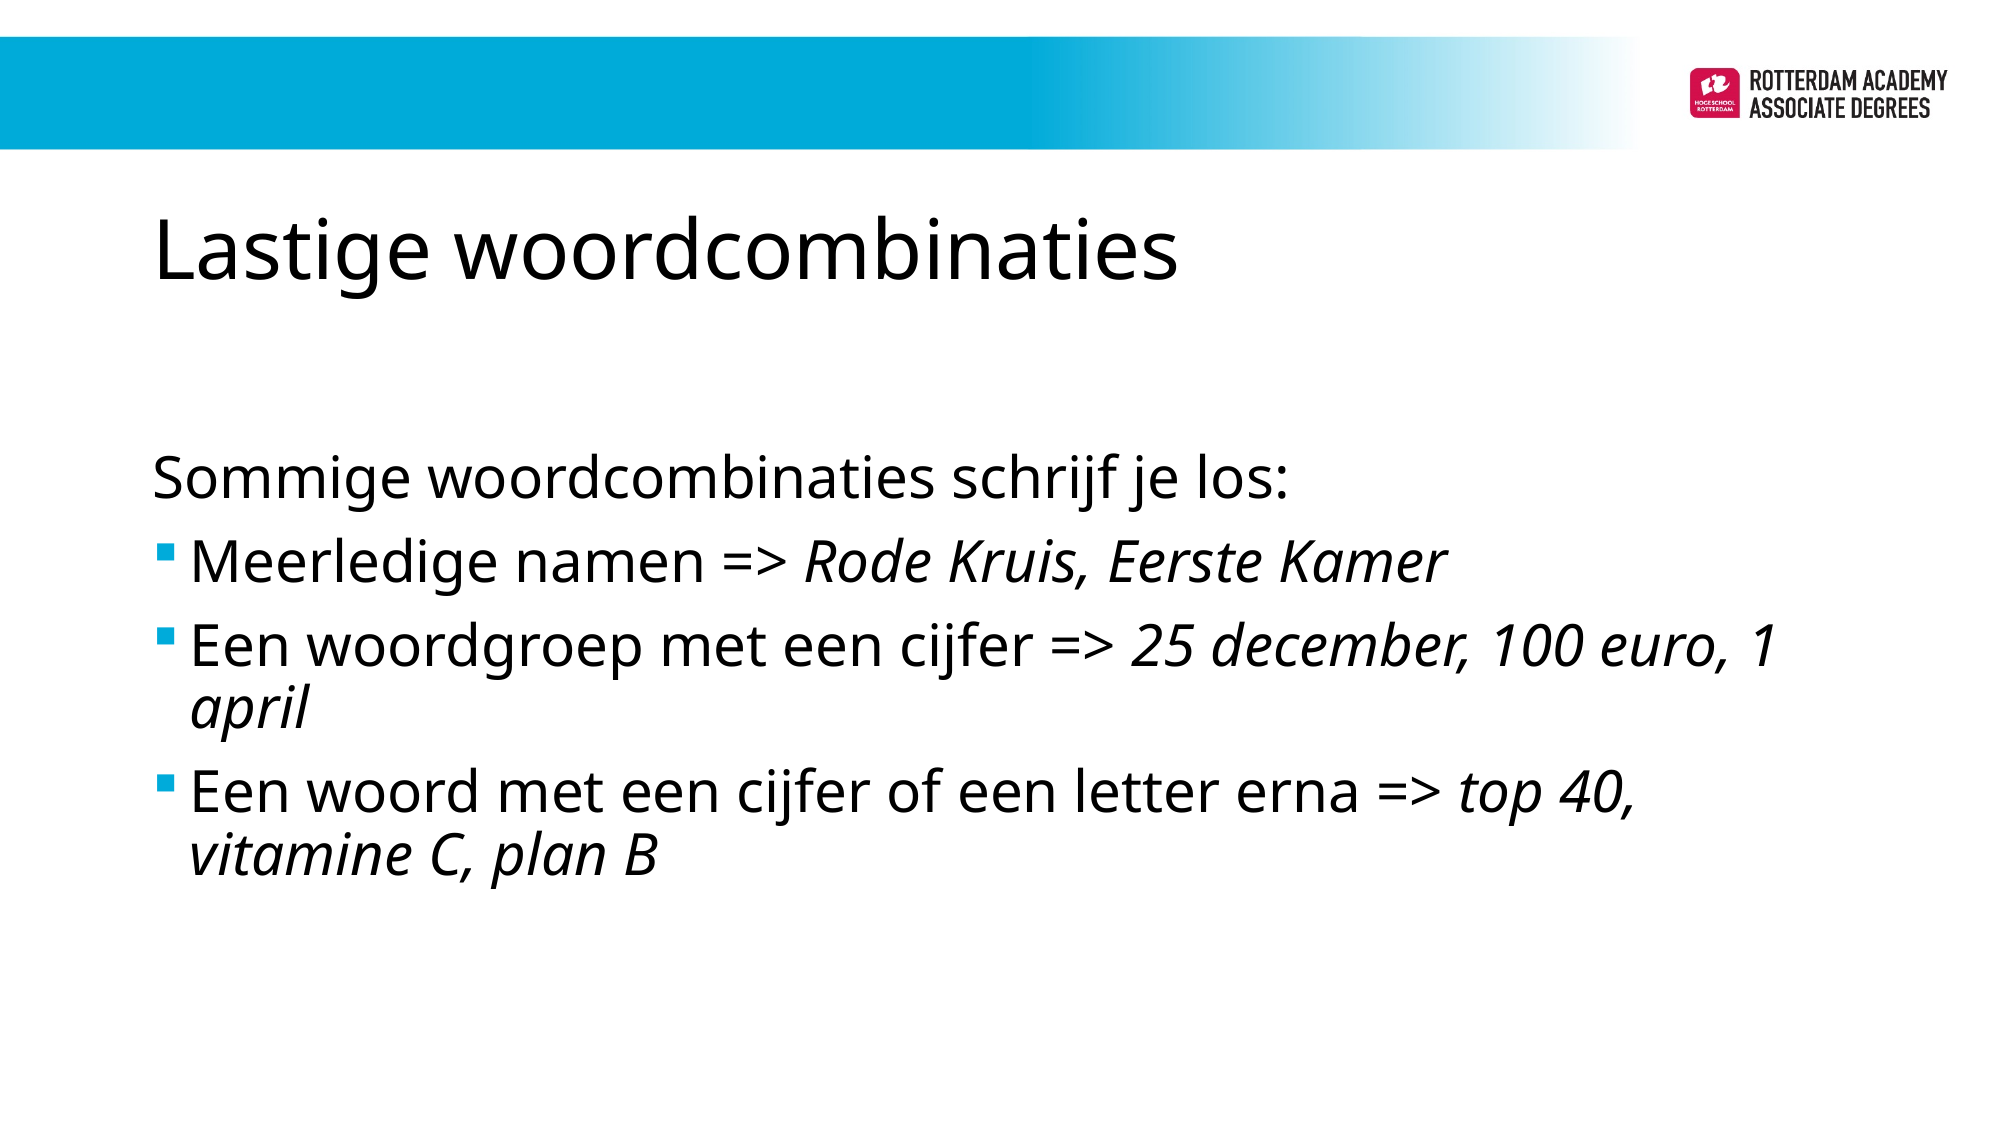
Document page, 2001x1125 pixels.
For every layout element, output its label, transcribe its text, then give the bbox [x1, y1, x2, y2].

list Sommige woordcombinaties schrijf je los: Meerledige namen => Rode Kruis, Eerste Kamer Een woordgroep met een cijfer => 25 december, 100 euro, 1 april Een woord met een cijfer of een letter erna => top 40, vitamine C, plan B [137, 440, 1863, 985]
picture [0, 0, 2000, 184]
title Lastige woordcombinaties [137, 175, 1863, 329]
